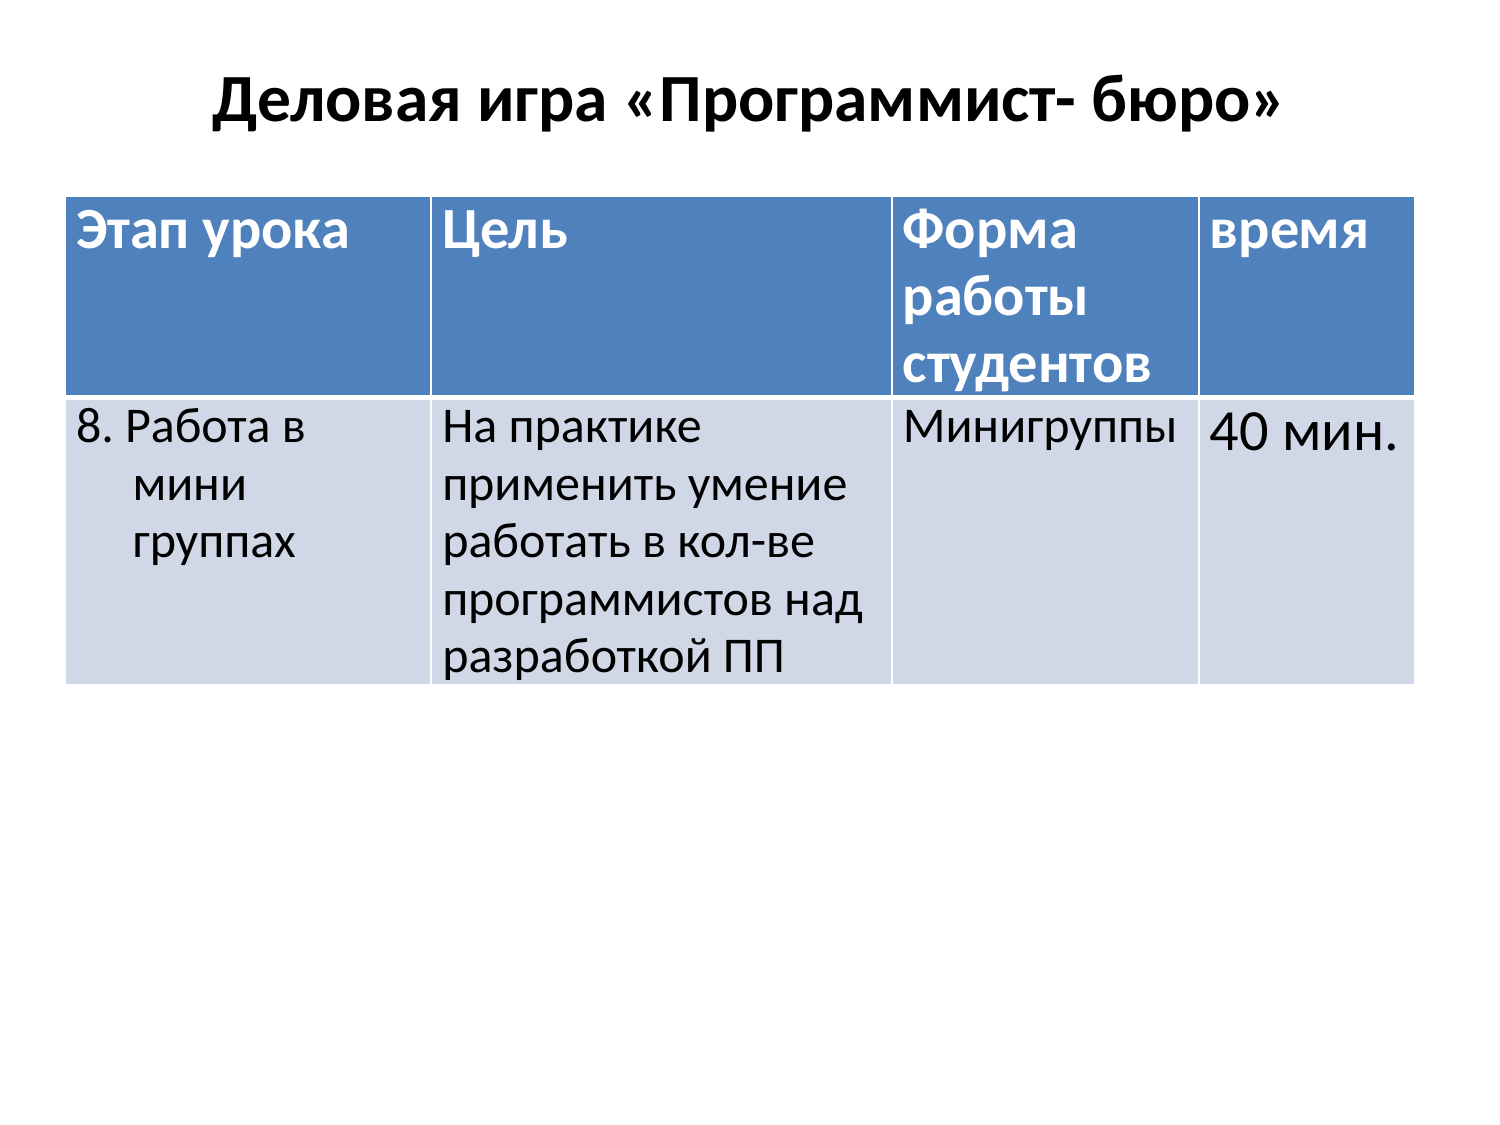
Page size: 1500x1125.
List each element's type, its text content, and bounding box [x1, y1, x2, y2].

table_header Этап урока [66, 197, 430, 395]
table_cell 8. Работа в мини группах [66, 400, 430, 684]
title Деловая игра «Программист- бюро» [75, 45, 1425, 233]
table_header Форма работы студентов [893, 197, 1198, 395]
table_header время [1200, 197, 1414, 395]
table_cell 40 мин. [1200, 400, 1414, 684]
table_cell Минигруппы [893, 400, 1198, 684]
table_header Цель [432, 197, 891, 395]
table_cell На практике применить умение работать в кол-ве программистов над разработкой ПП [432, 400, 891, 684]
